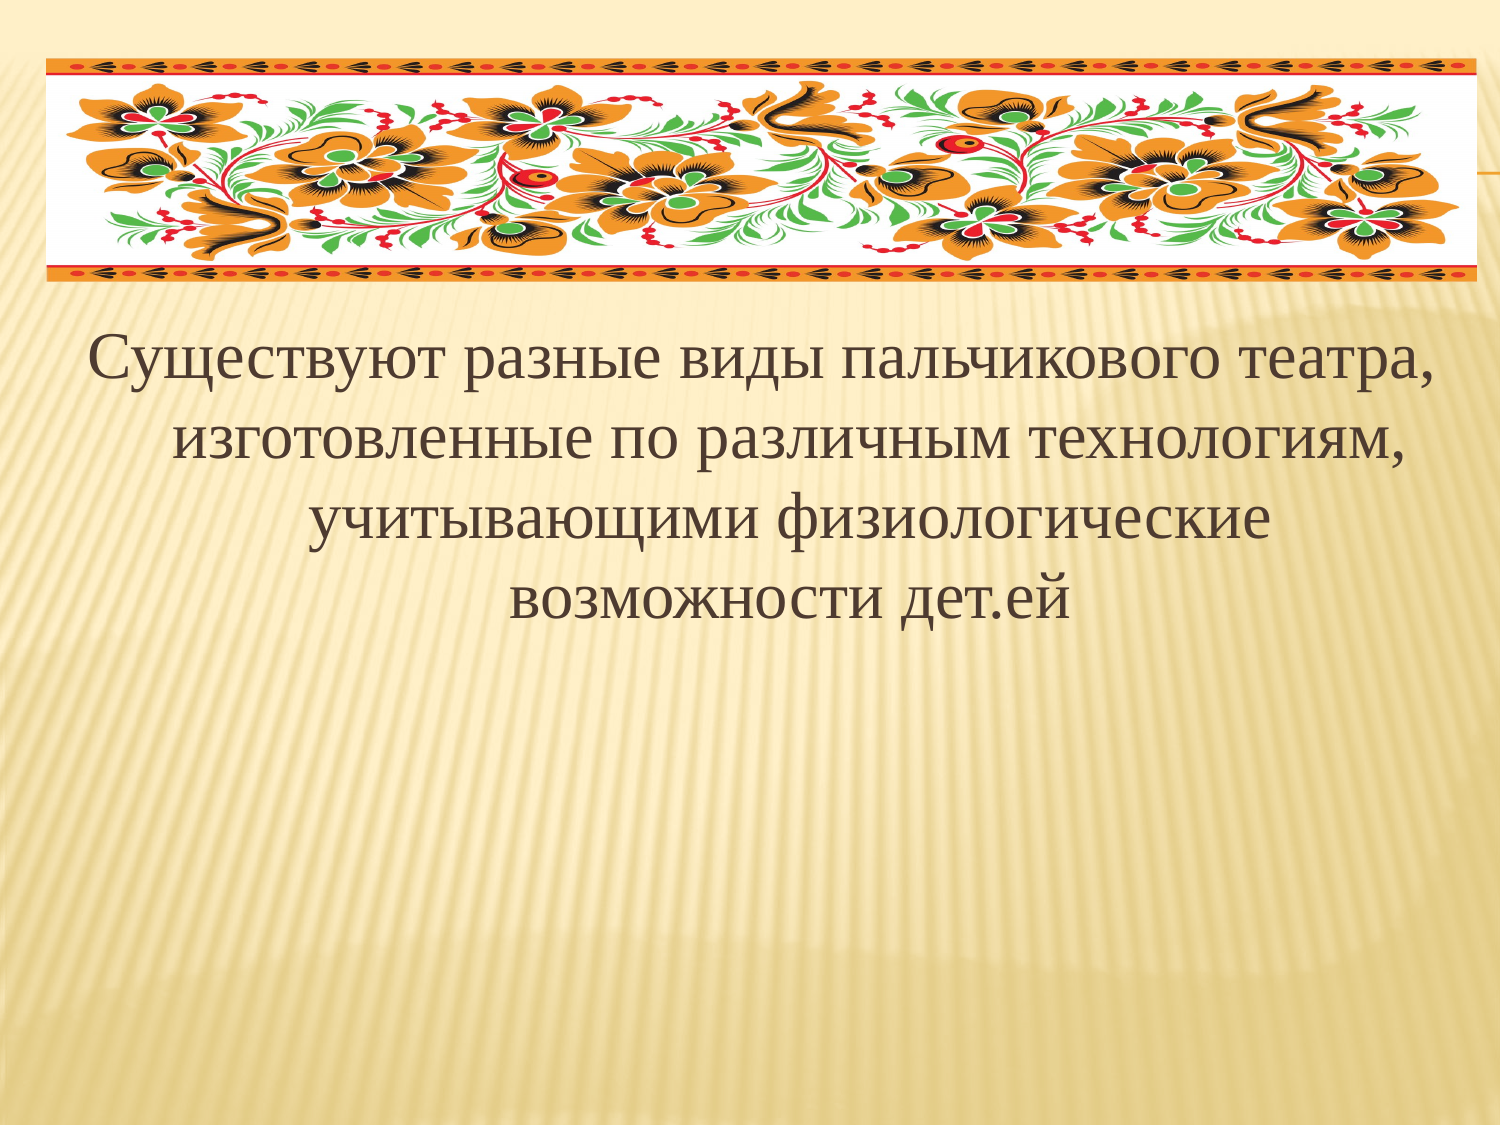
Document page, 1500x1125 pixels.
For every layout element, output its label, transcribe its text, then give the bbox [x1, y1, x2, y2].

list Существуют разные виды пальчикового театра, изготовленные по различным технологиям, учитывающими физиологические возможности дет.ей [50, 304, 1475, 998]
picture [46, 58, 1477, 282]
